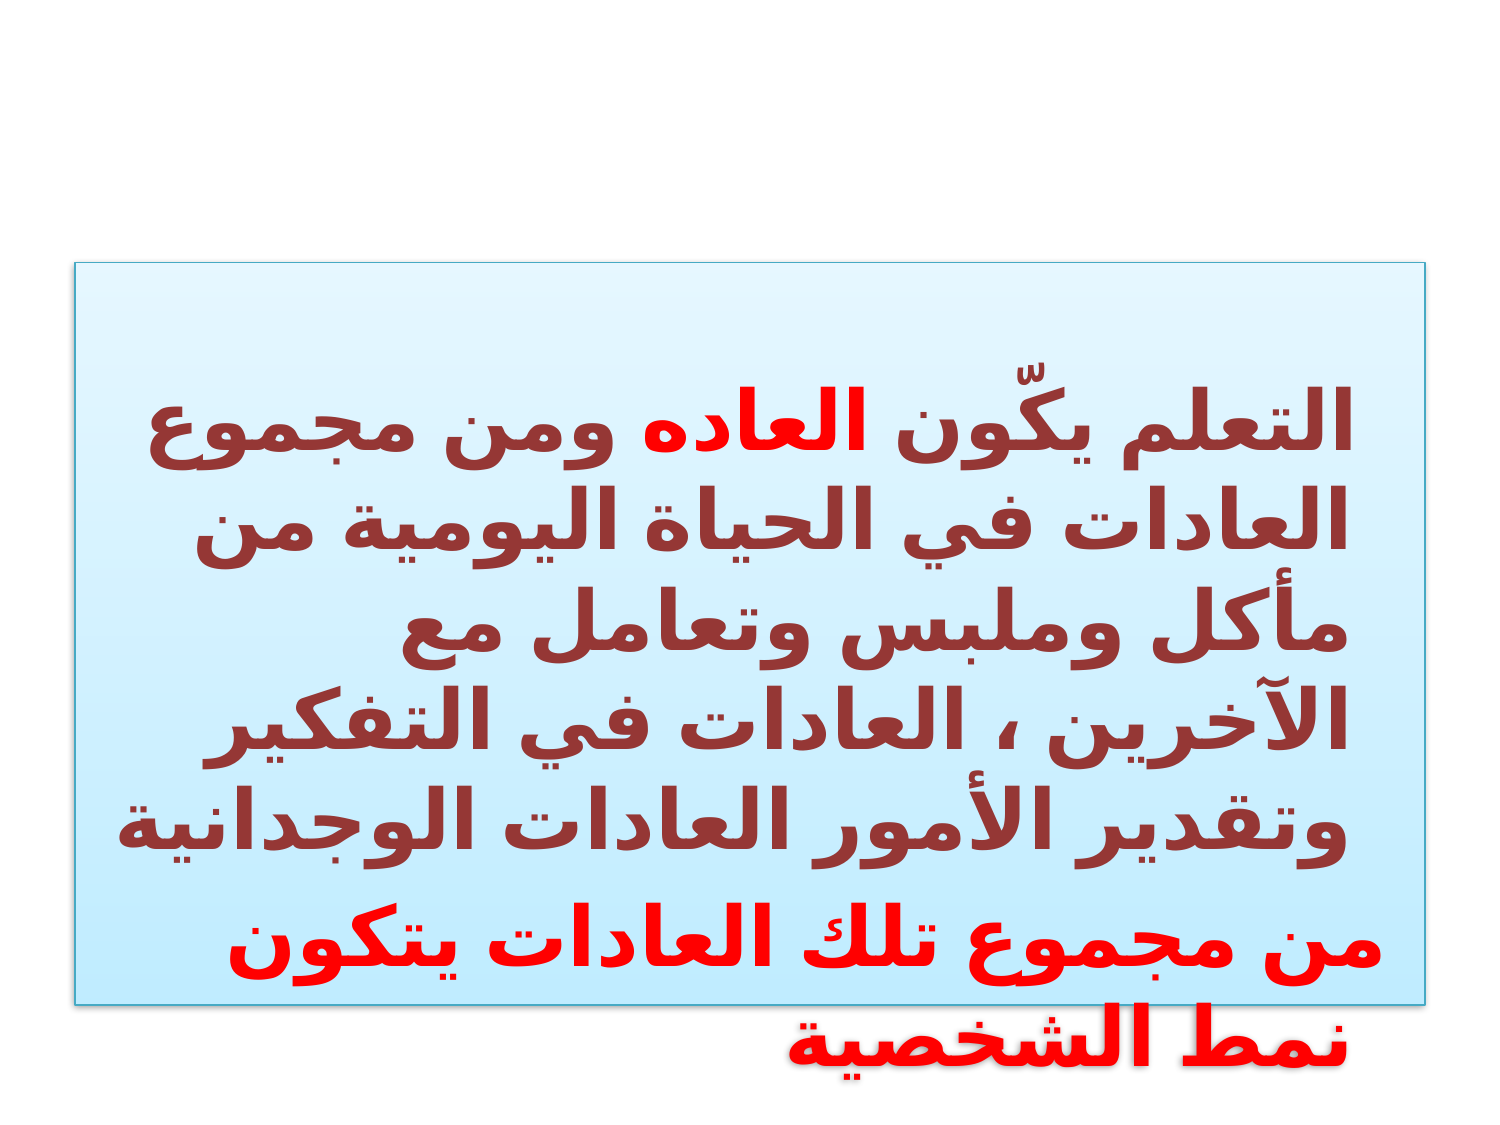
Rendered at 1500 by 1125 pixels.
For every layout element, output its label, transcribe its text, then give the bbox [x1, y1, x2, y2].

list التعلم يكّون العاده ومن مجموع العادات في الحياة اليومية من مأكل وملبس وتعامل مع الآخرين ، العادات في التفكير وتقدير الأمور العادات الوجدانية من مجموع تلك العادات يتكون نمط الشخصية [74, 262, 1426, 1006]
